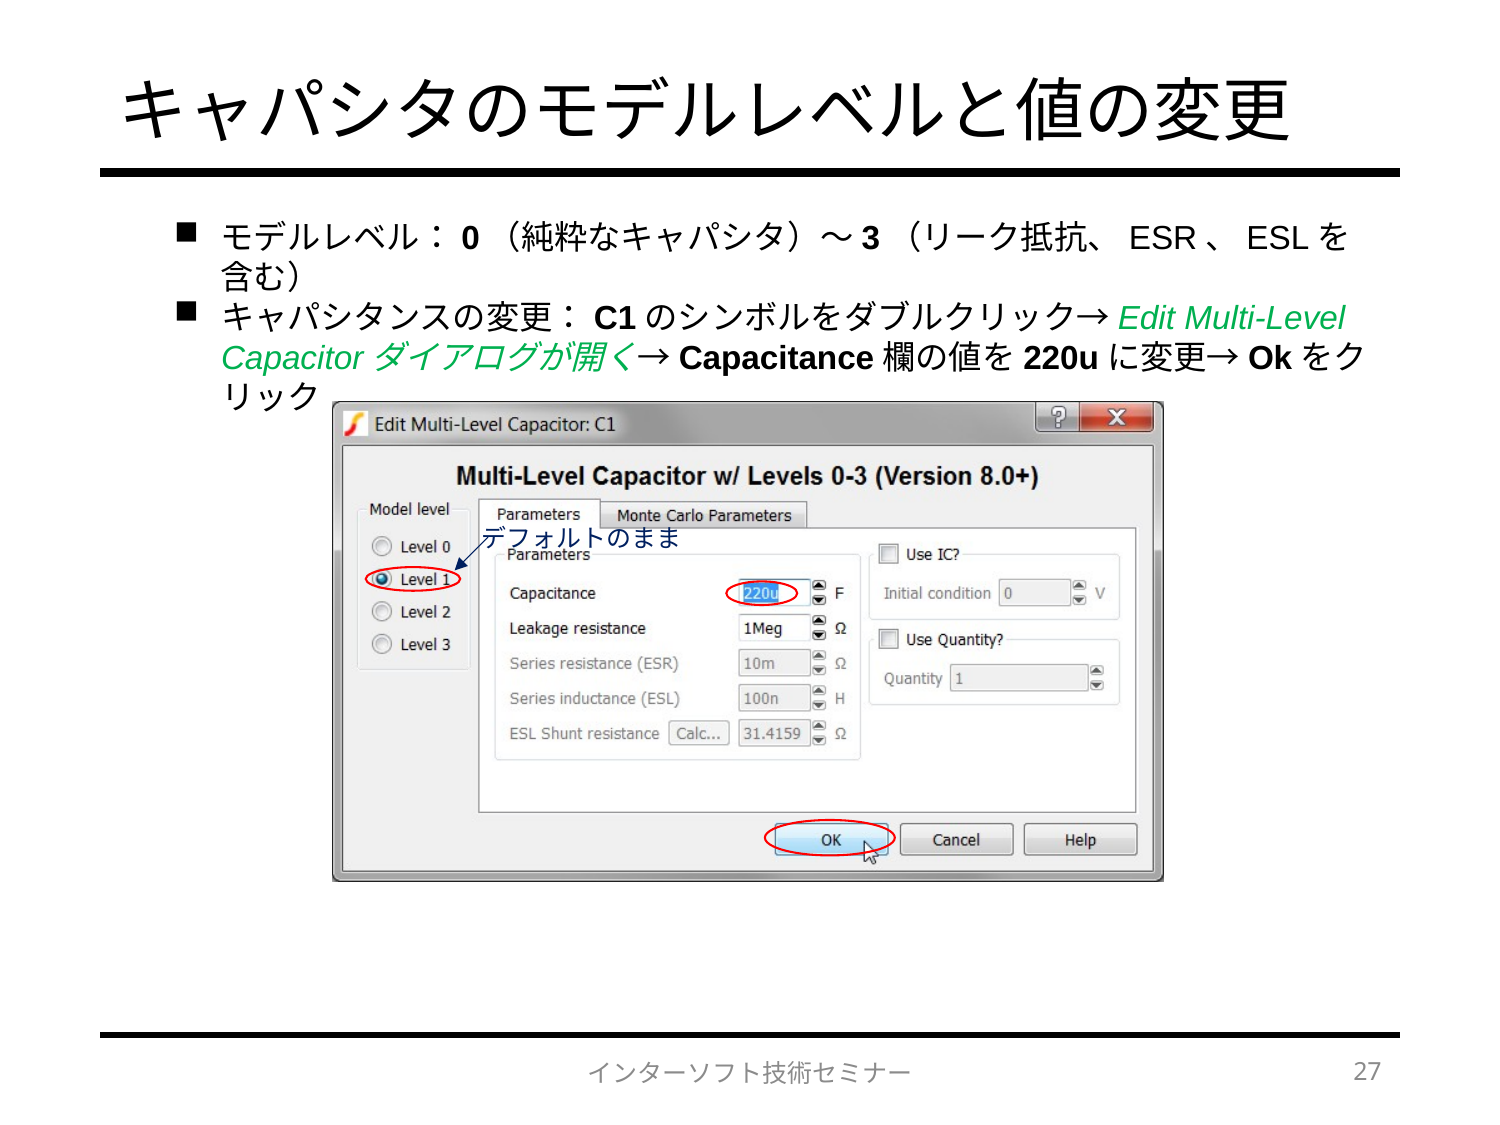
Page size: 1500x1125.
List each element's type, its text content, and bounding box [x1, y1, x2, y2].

title キャパシタのモデルレベルと値の変更 [103, 59, 1403, 167]
text_box モデルレベル：0（純粋なキャパシタ）～3（リーク抵抗、ESR、ESLを含む） キャパシタンスの変更：C1のシンボルをダブルクリック→Edit Multi-Level Capacitorダイアログが開く→Capacitance欄の値を220uに変更→Okをクリック [159, 208, 1397, 424]
slide_number 27 [1059, 1042, 1397, 1103]
footer インターソフト技術セミナー [496, 1042, 1004, 1103]
picture [332, 401, 1164, 882]
